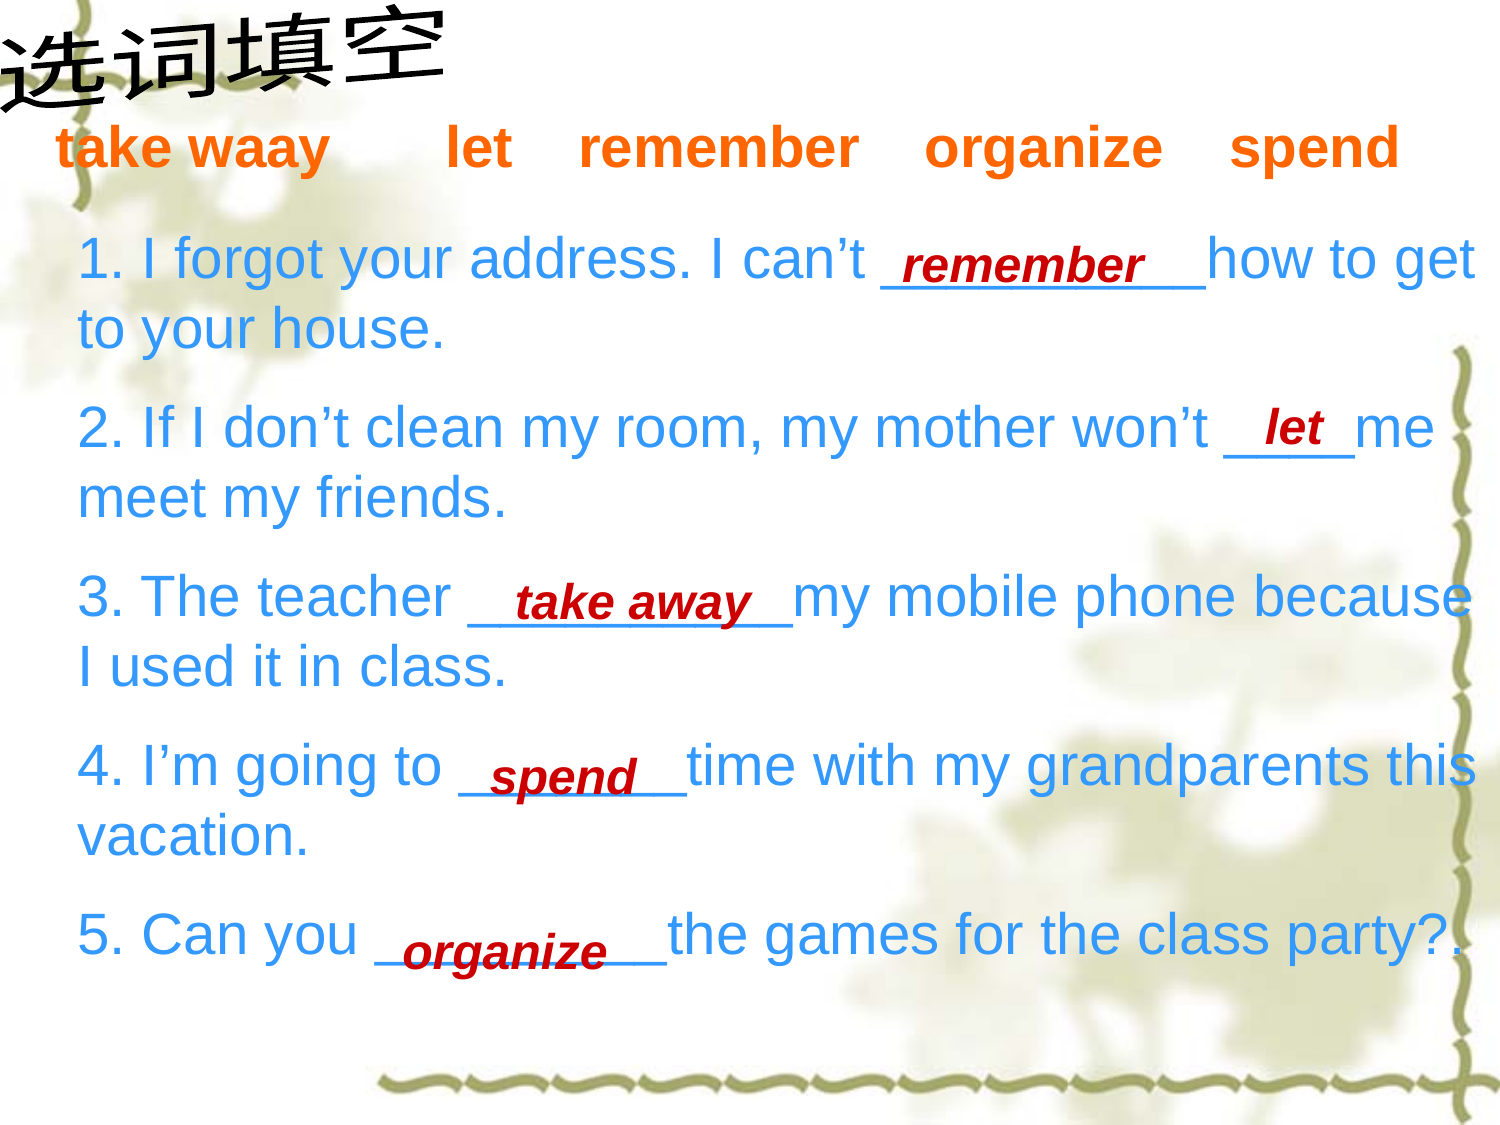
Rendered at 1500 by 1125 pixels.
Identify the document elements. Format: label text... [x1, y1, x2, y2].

text_box take waay let remember organize spend [41, 101, 1418, 187]
text_box let [1249, 387, 1378, 463]
picture [0, 0, 1500, 1125]
text_box 1. I forgot your address. I can’t __________how to get to your house. 2. If I don’t clean my room, my mother won’t ____me meet my friends. 3. The teacher __________my mobile phone because I used it in class. 4. I’m going to _______time with my grandparents this vacation. 5. Can you _________the games for the class party?. [62, 212, 1500, 974]
text_box spend [474, 737, 675, 813]
text_box remember [887, 224, 1254, 300]
text_box take away [499, 562, 813, 638]
text_box organize [387, 912, 638, 988]
